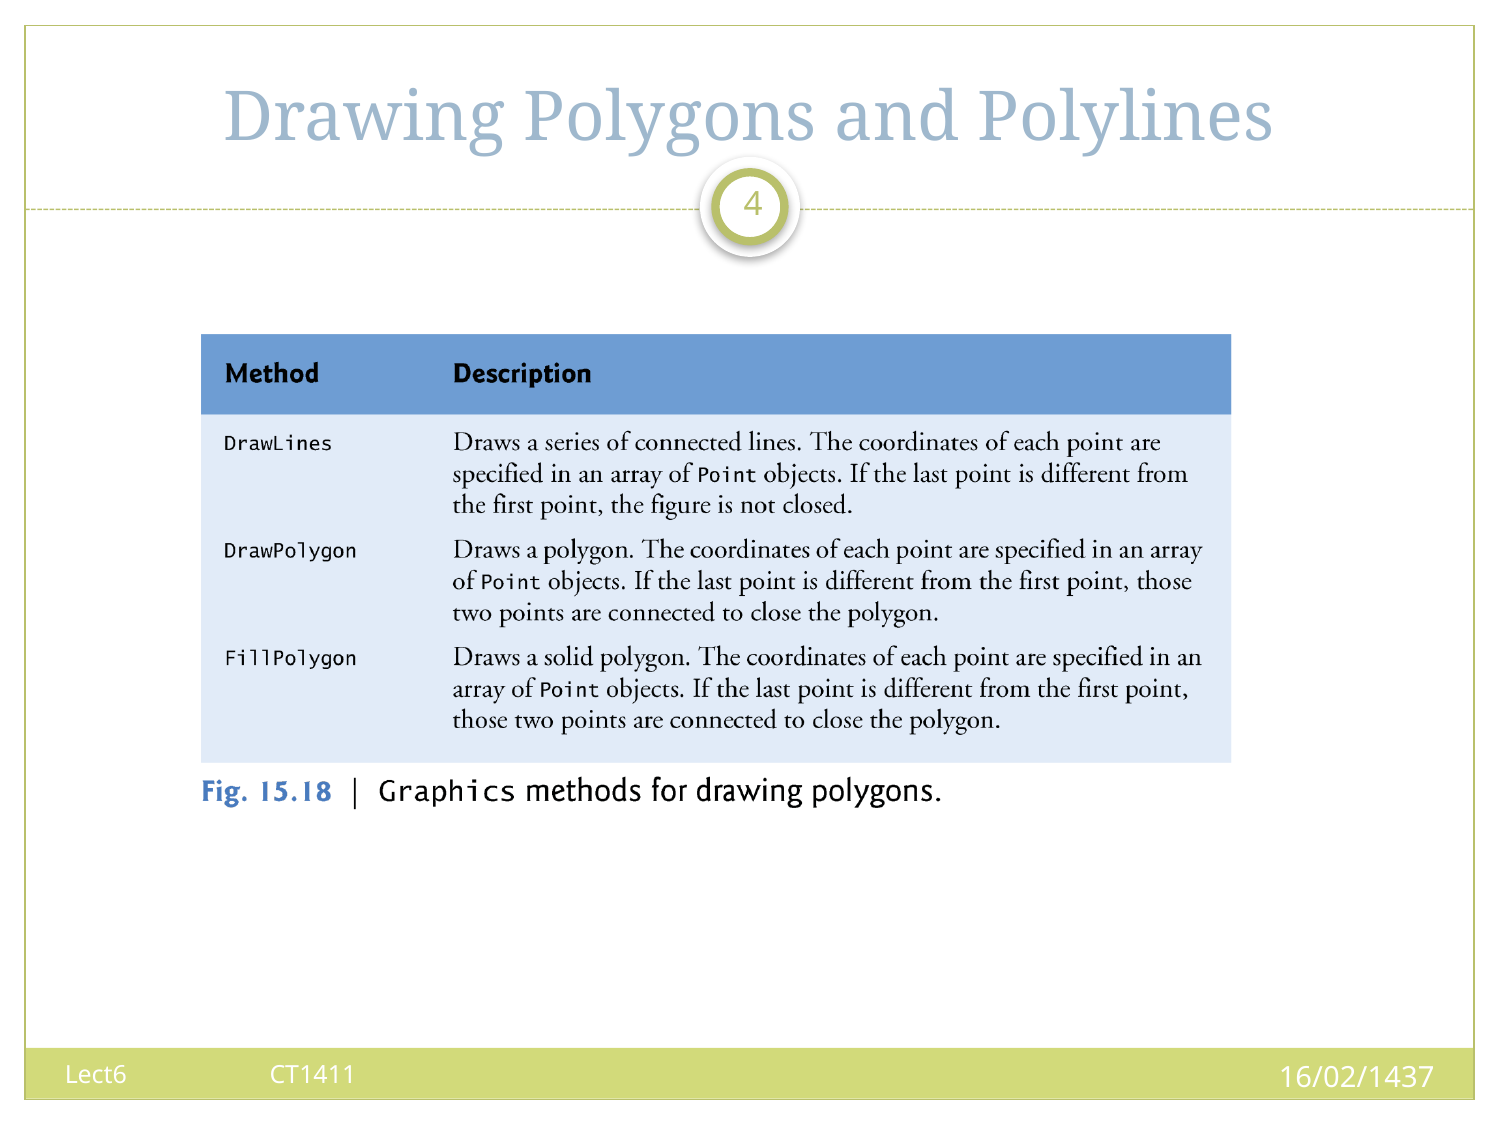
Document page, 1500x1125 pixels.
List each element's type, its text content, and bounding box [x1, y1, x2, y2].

picture [94, 265, 1294, 929]
title Drawing Polygons and Polylines [49, 37, 1450, 162]
slide_number 4 [715, 168, 791, 241]
footer Lect6 CT1411 [50, 1051, 638, 1112]
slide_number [950, 1050, 1450, 1111]
